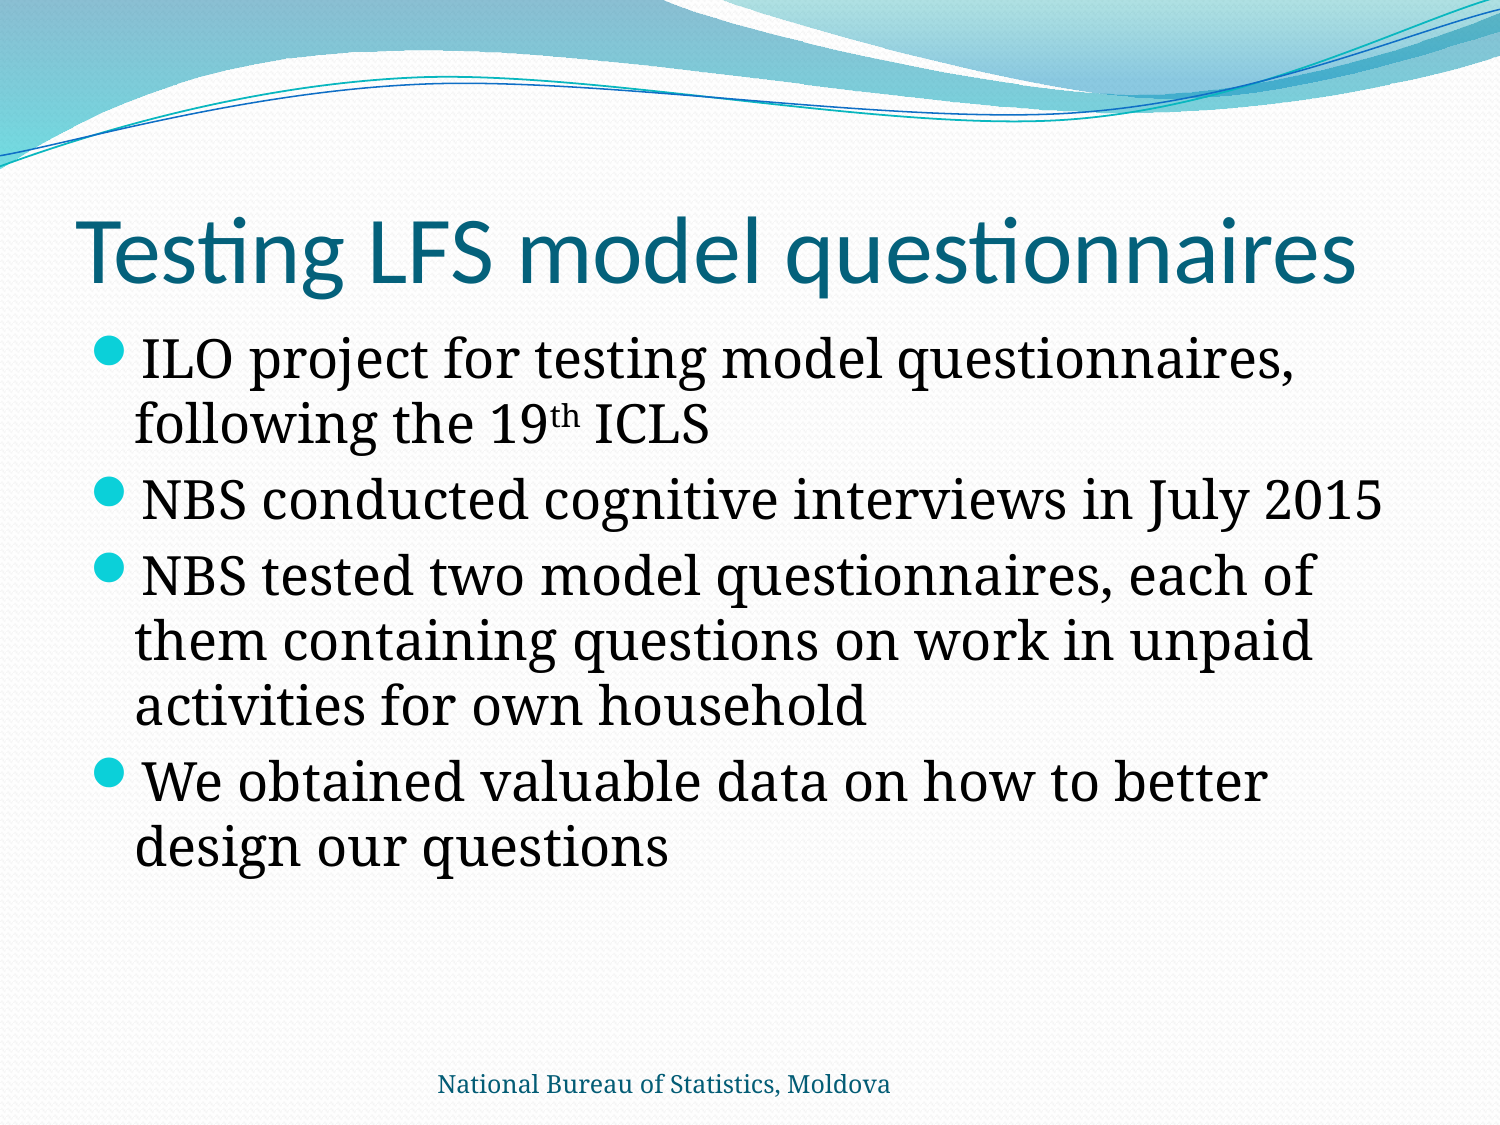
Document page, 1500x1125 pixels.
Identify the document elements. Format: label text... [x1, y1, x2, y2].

footer National Bureau of Statistics, Moldova [437, 1042, 988, 1103]
list ILO project for testing model questionnaires, following the 19th ICLS NBS conducted cognitive interviews in July 2015 NBS tested two model questionnaires, each of them containing questions on work in unpaid activities for own household We obtained valuable data on how to better design our questions [75, 317, 1425, 1038]
title Testing LFS model questionnaires [75, 115, 1425, 303]
